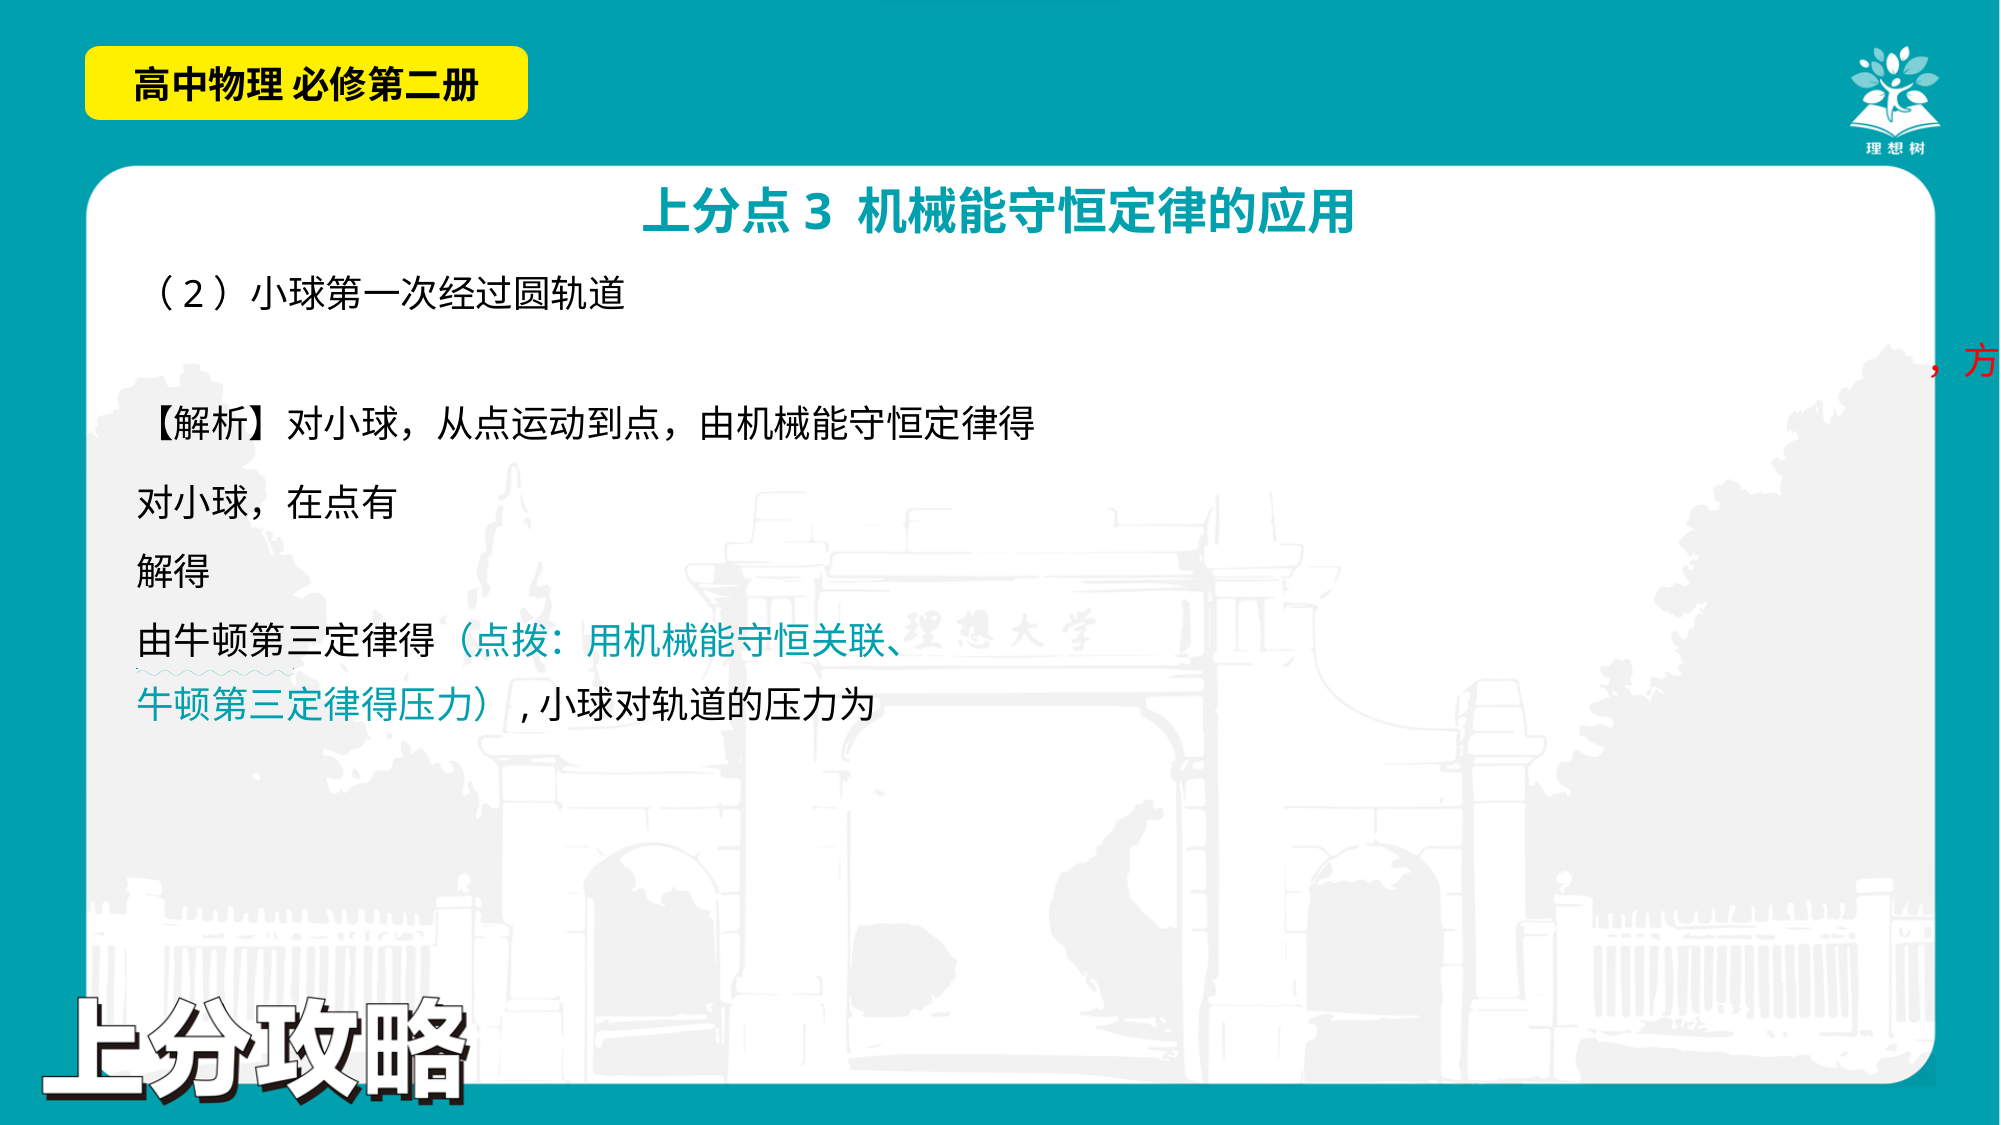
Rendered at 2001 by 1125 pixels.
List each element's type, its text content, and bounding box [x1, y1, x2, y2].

picture [0, 0, 2000, 1125]
text_box . . [135, 598, 437, 669]
